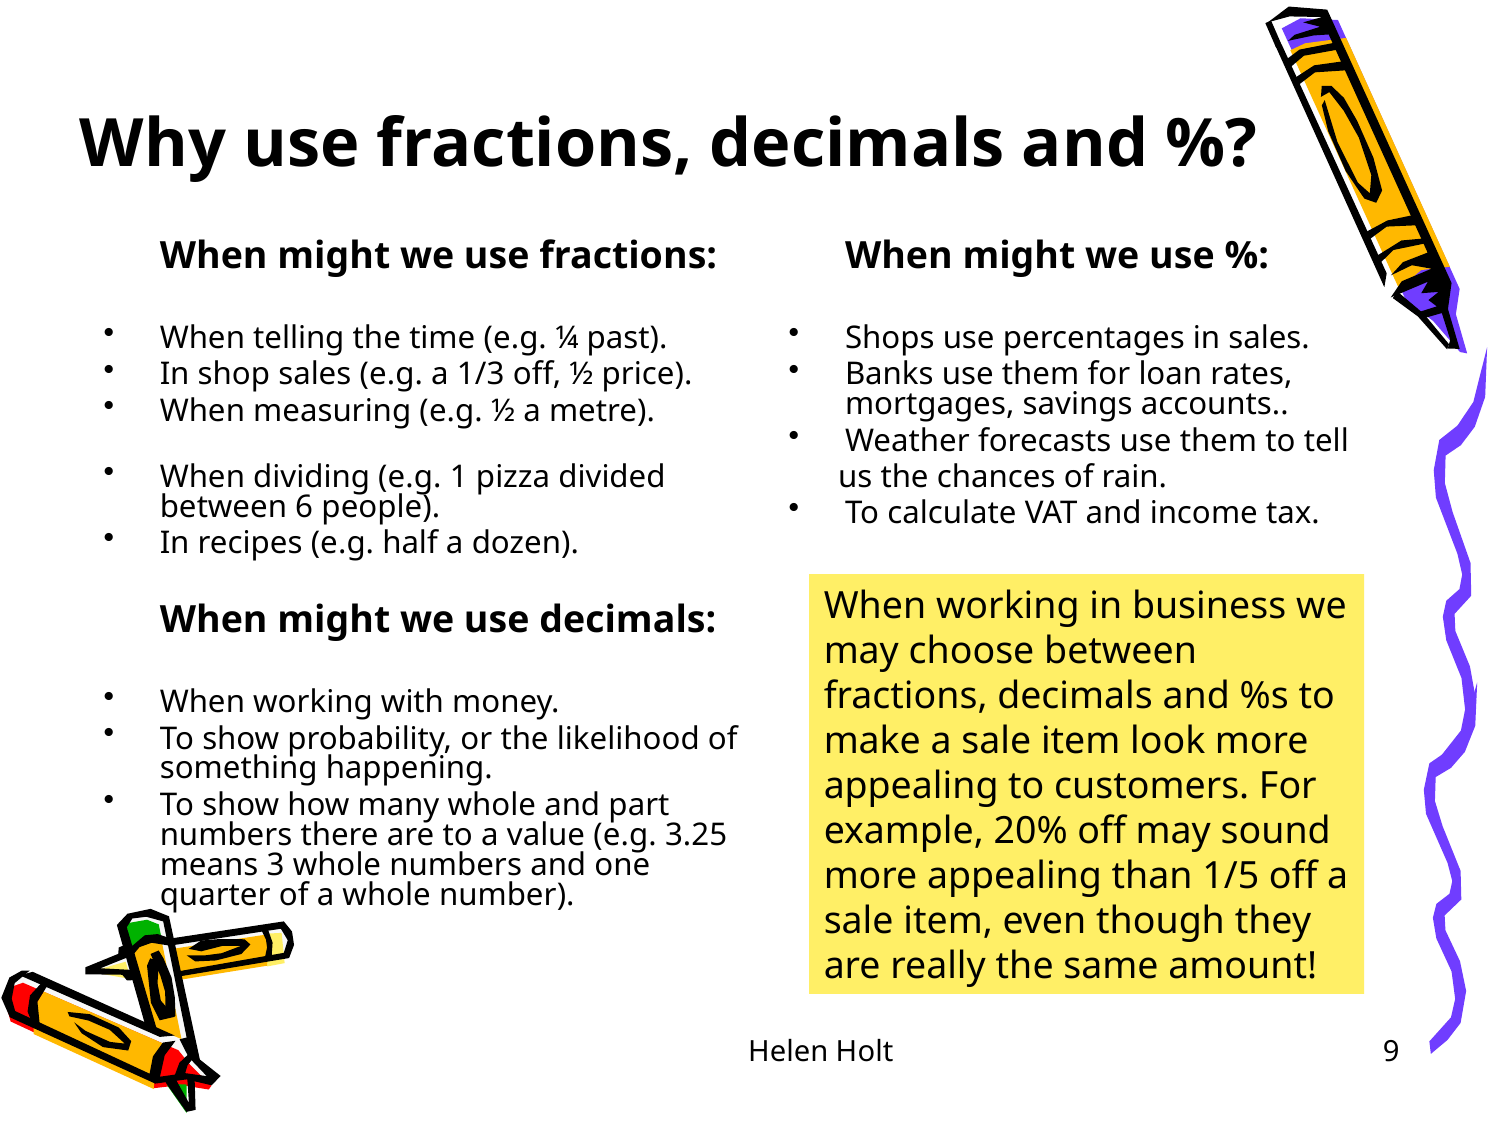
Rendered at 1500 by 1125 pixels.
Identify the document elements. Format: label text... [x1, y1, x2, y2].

footer Helen Holt [583, 1025, 1059, 1100]
slide_number 9 [1102, 1025, 1415, 1100]
title Why use fractions, decimals and %? [64, 54, 1317, 188]
text_box When working in business we may choose between fractions, decimals and %s to make a sale item look more appealing to customers. For example, 20% off may sound more appealing than 1/5 off a sale item, even though they are really the same amount! [809, 574, 1365, 994]
list When might we use fractions: When telling the time (e.g. ¼ past). In shop sales (e.g. a 1/3 off, ½ price). When measuring (e.g. ½ a metre). When dividing (e.g. 1 pizza divided between 6 people). In recipes (e.g. half a dozen). When might we use decimals: When working with money. To show probability, or the likelihood of something happening. To show how many whole and part numbers there are to a value (e.g. 3.25 means 3 whole numbers and one quarter of a whole number). [88, 231, 774, 924]
list When might we use %: Shops use percentages in sales. Banks use them for loan rates, mortgages, savings accounts.. Weather forecasts use them to tell us the chances of rain. To calculate VAT and income tax. [773, 231, 1436, 891]
